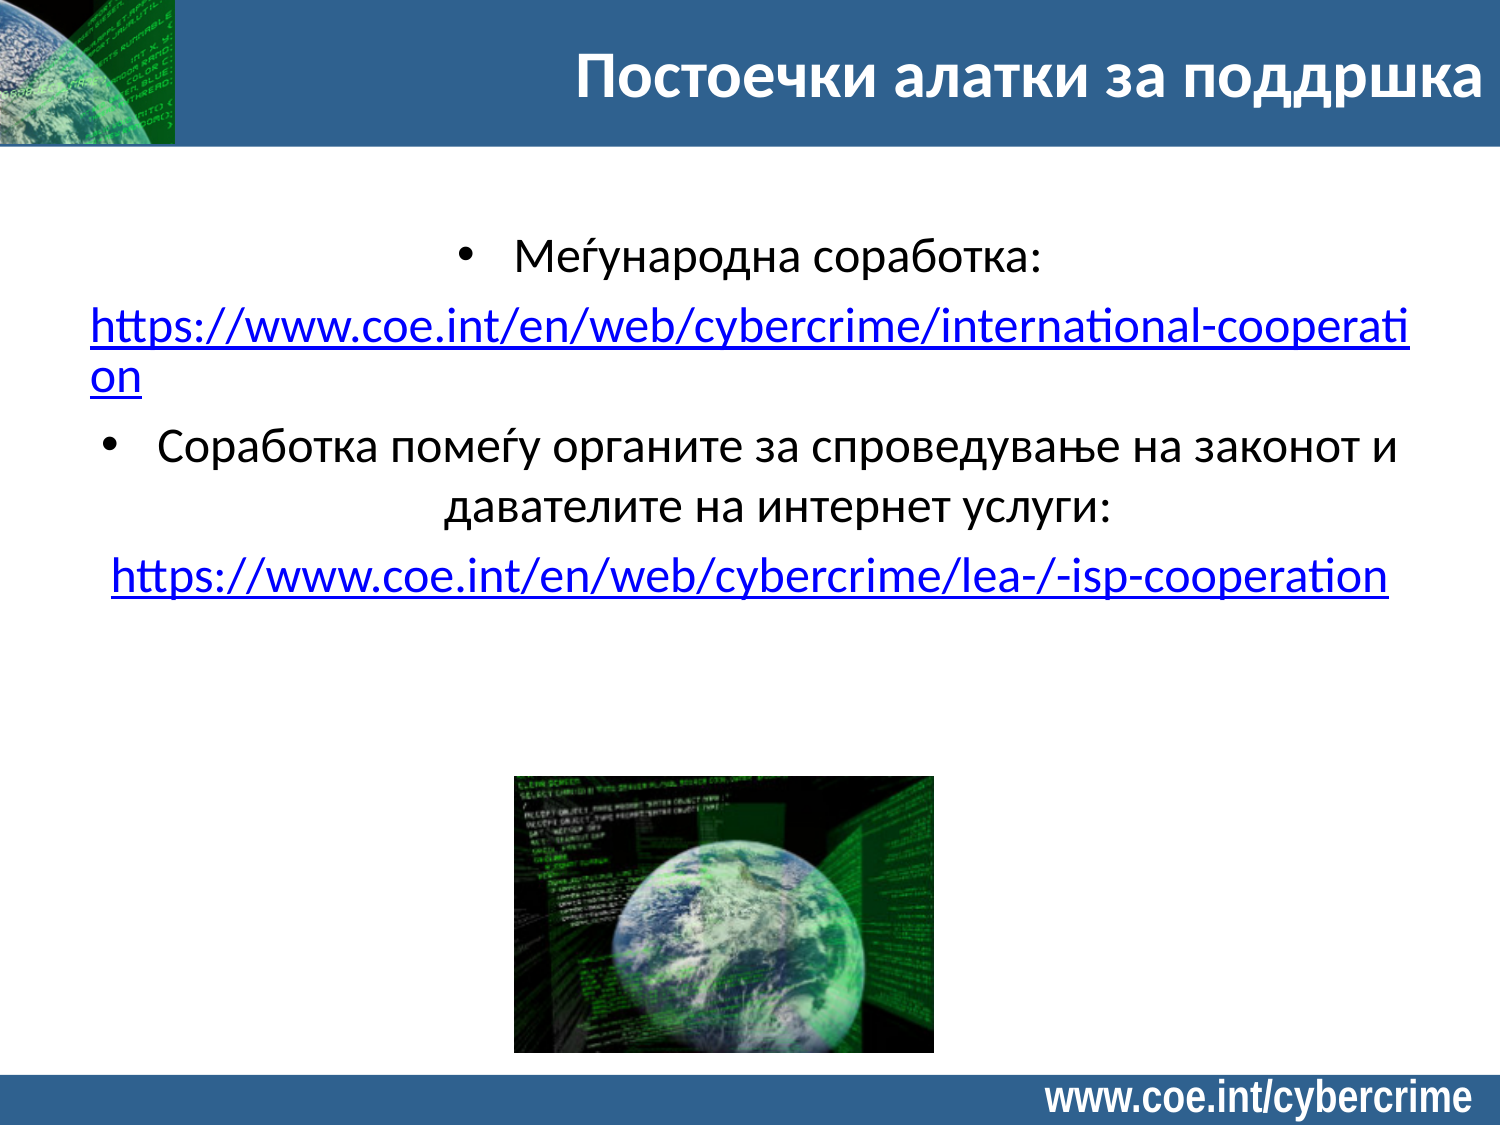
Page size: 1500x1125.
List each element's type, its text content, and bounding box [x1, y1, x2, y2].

text_box Меѓународна соработка: https://www.coe.int/en/web/cybercrime/international-cooperation Соработка помеѓу органите за спроведување на законот и давателите на интернет услуги: https://www.coe.int/en/web/cybercrime/lea-/-isp-cooperation [74, 215, 1425, 869]
text_box [0, 1073, 1030, 1125]
text_box www.coe.int/cybercrime [1030, 1059, 1500, 1125]
picture [514, 775, 934, 1053]
text_box Постоечки алатки за поддршка [177, 0, 1500, 149]
picture [0, 0, 175, 144]
